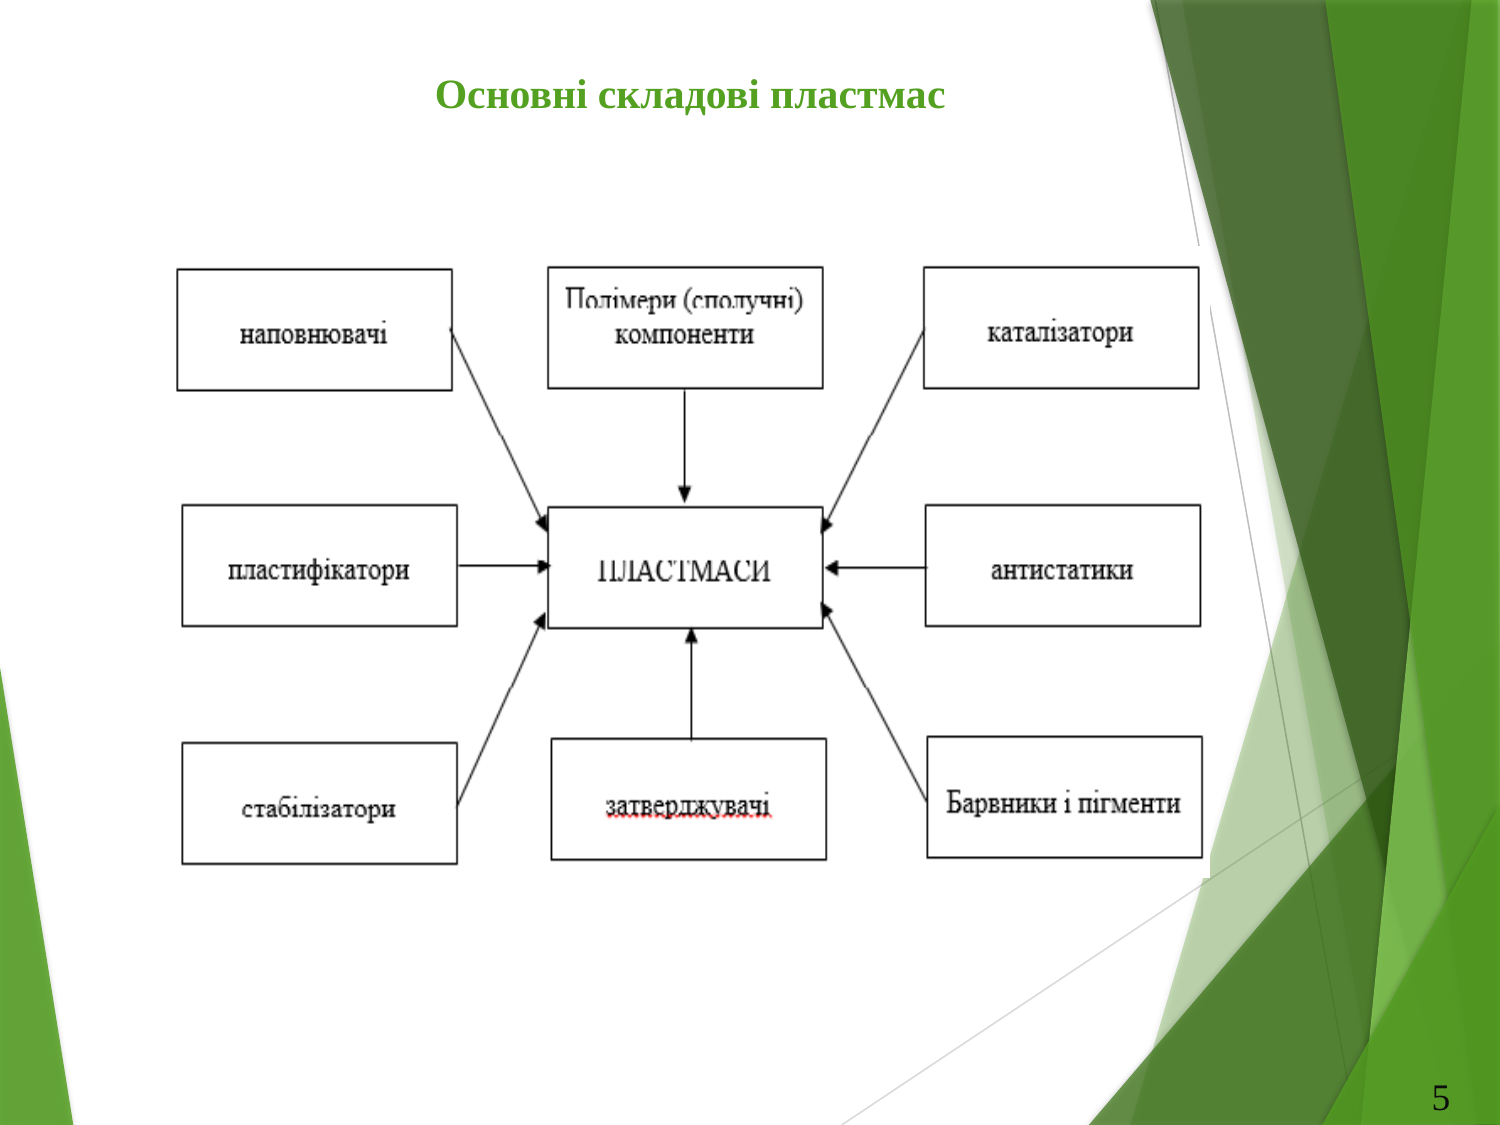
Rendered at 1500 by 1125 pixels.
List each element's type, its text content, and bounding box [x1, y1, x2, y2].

slide_number 5 [1406, 1065, 1466, 1125]
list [170, 245, 1211, 879]
title Основні складові пластмас [288, 59, 1092, 175]
